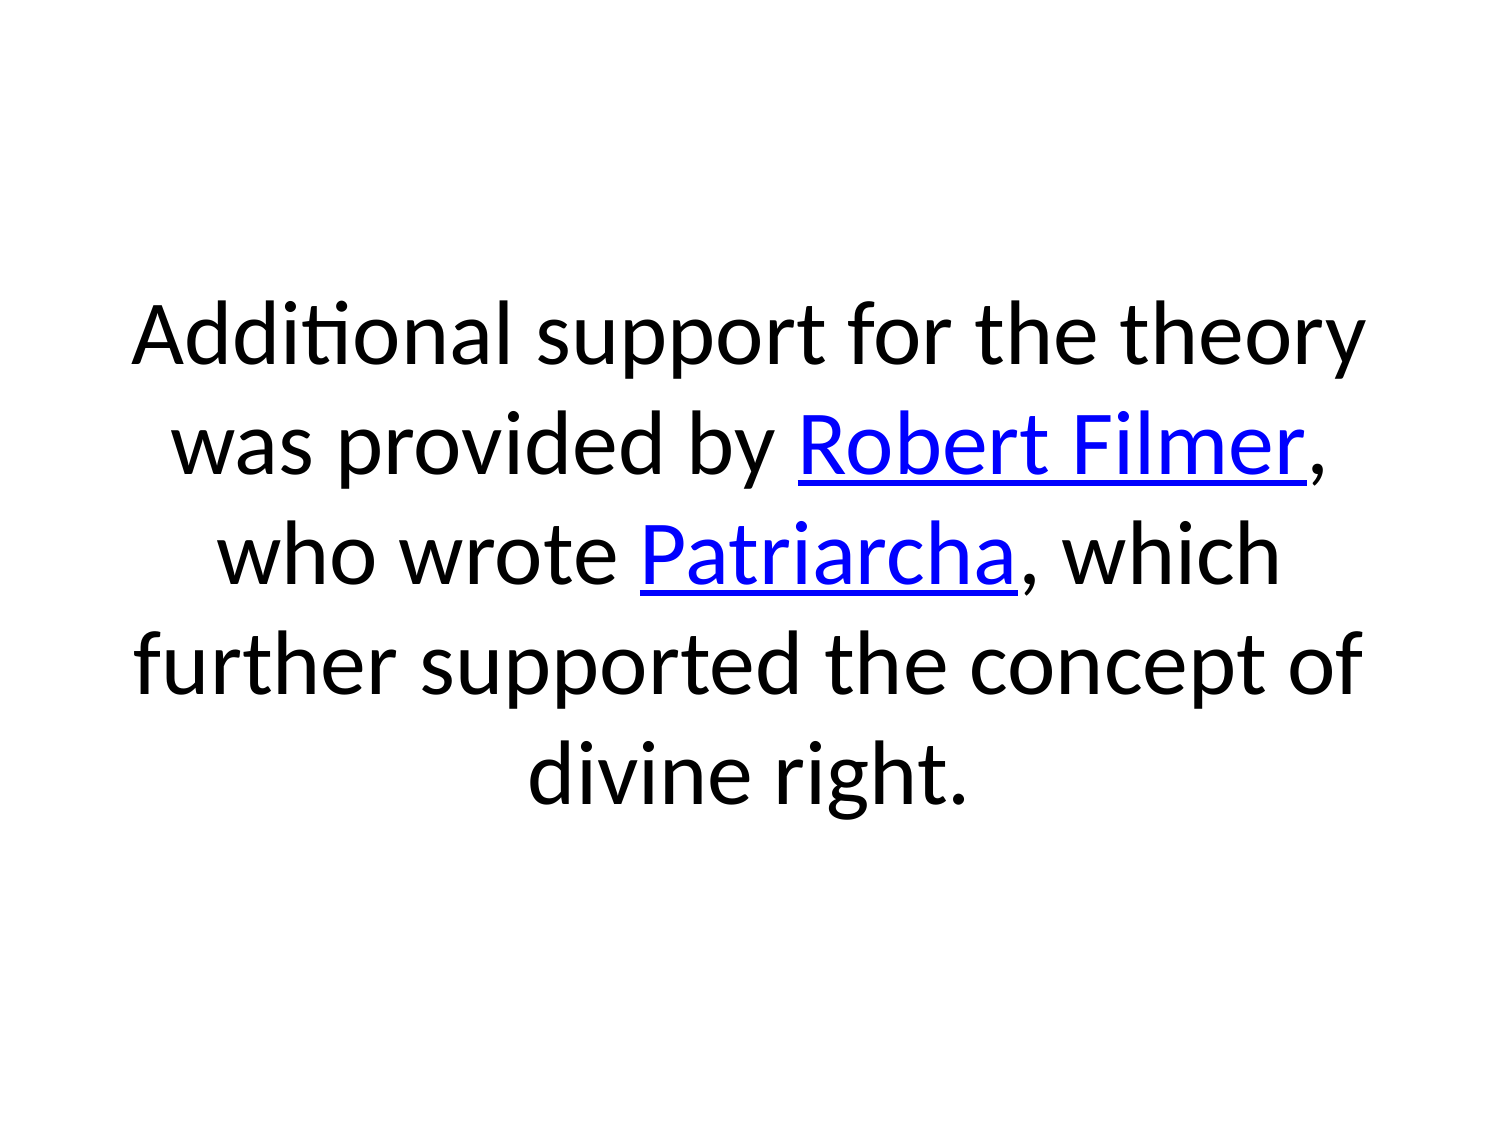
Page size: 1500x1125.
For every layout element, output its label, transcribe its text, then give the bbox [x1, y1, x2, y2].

title Additional support for the theory was provided by Robert Filmer, who wrote Patriarcha, which further supported the concept of divine right. [74, 44, 1426, 1051]
